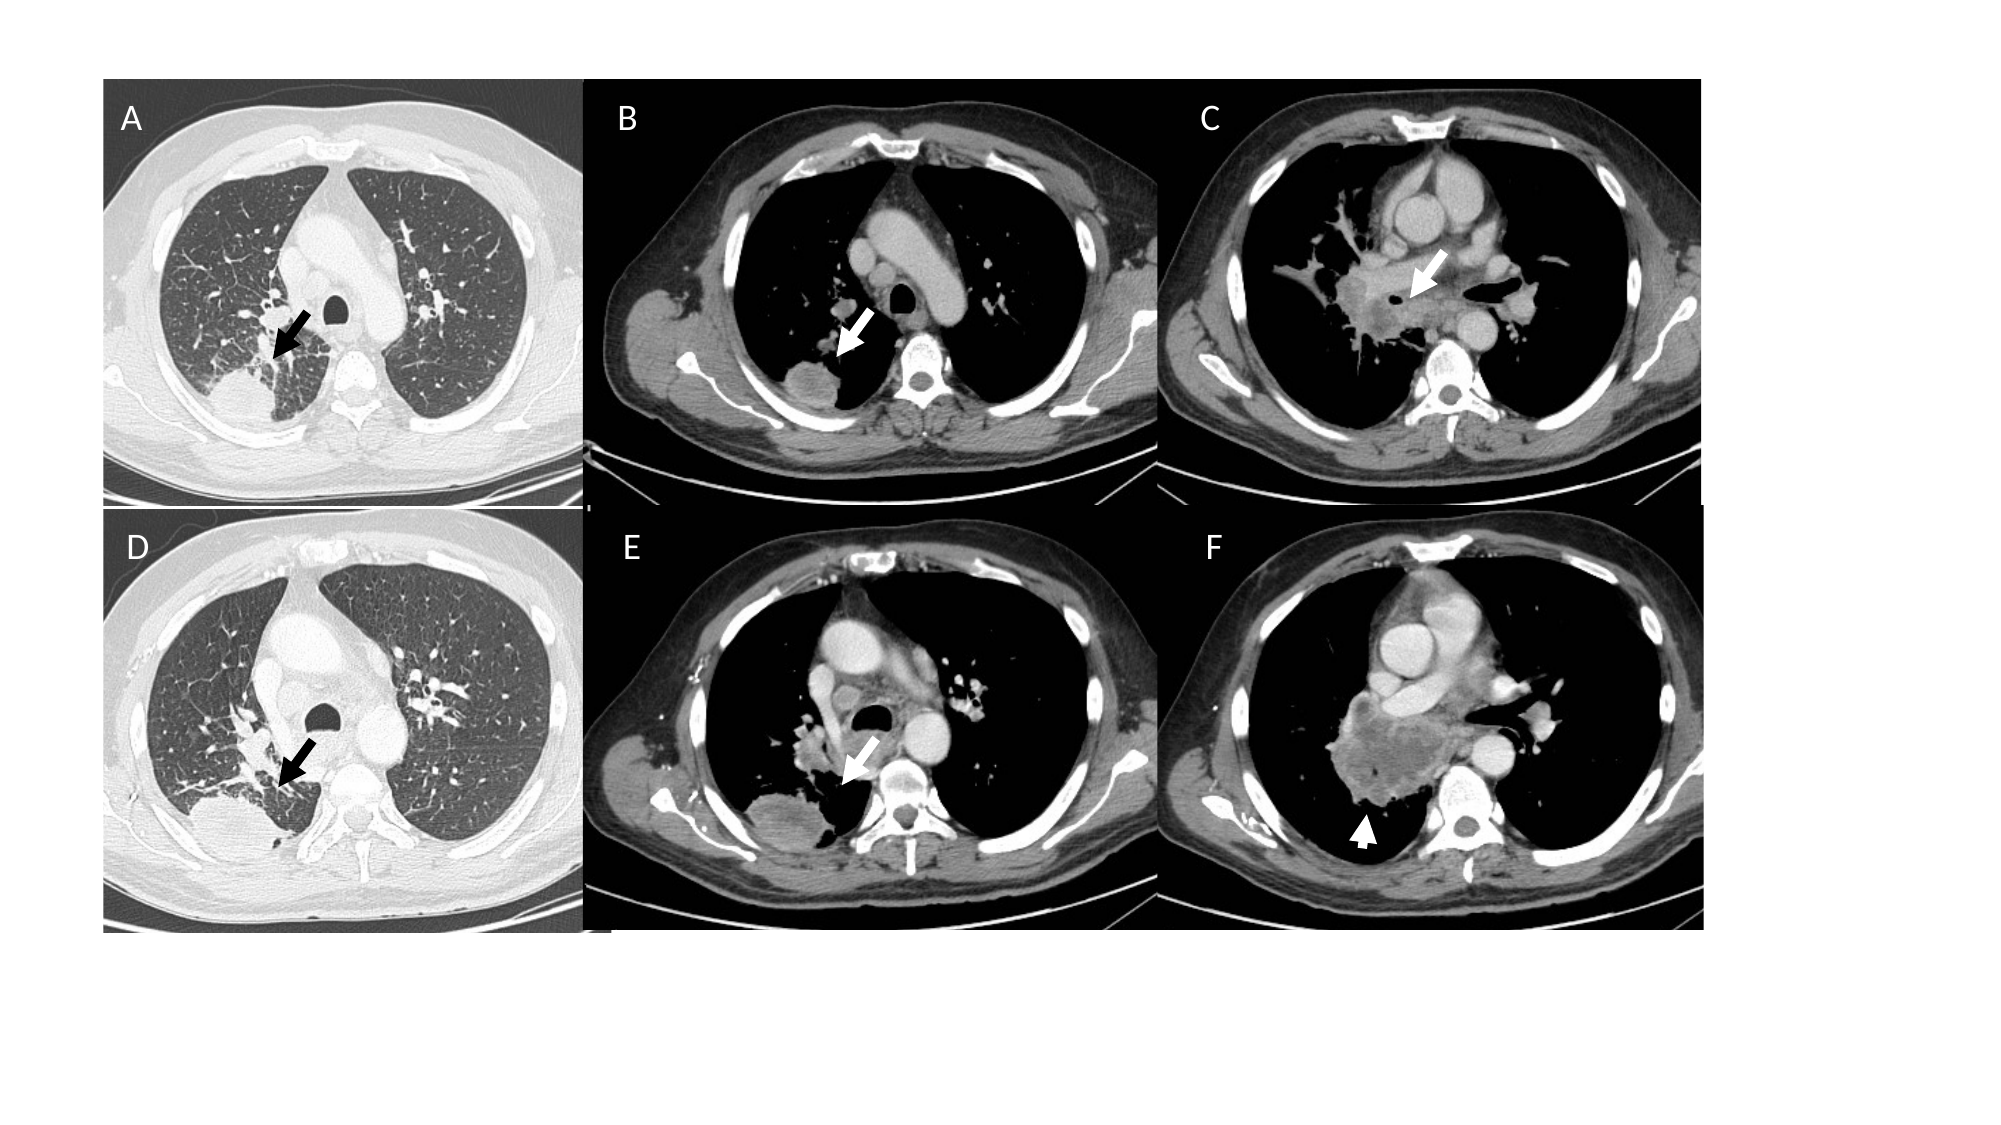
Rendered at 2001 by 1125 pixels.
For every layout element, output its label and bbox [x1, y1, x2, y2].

text_box [836, 310, 871, 357]
picture [103, 79, 1704, 933]
text_box [1362, 814, 1367, 849]
text_box [1409, 251, 1445, 299]
text_box [272, 312, 308, 359]
text_box [841, 738, 877, 786]
text_box [278, 740, 313, 788]
